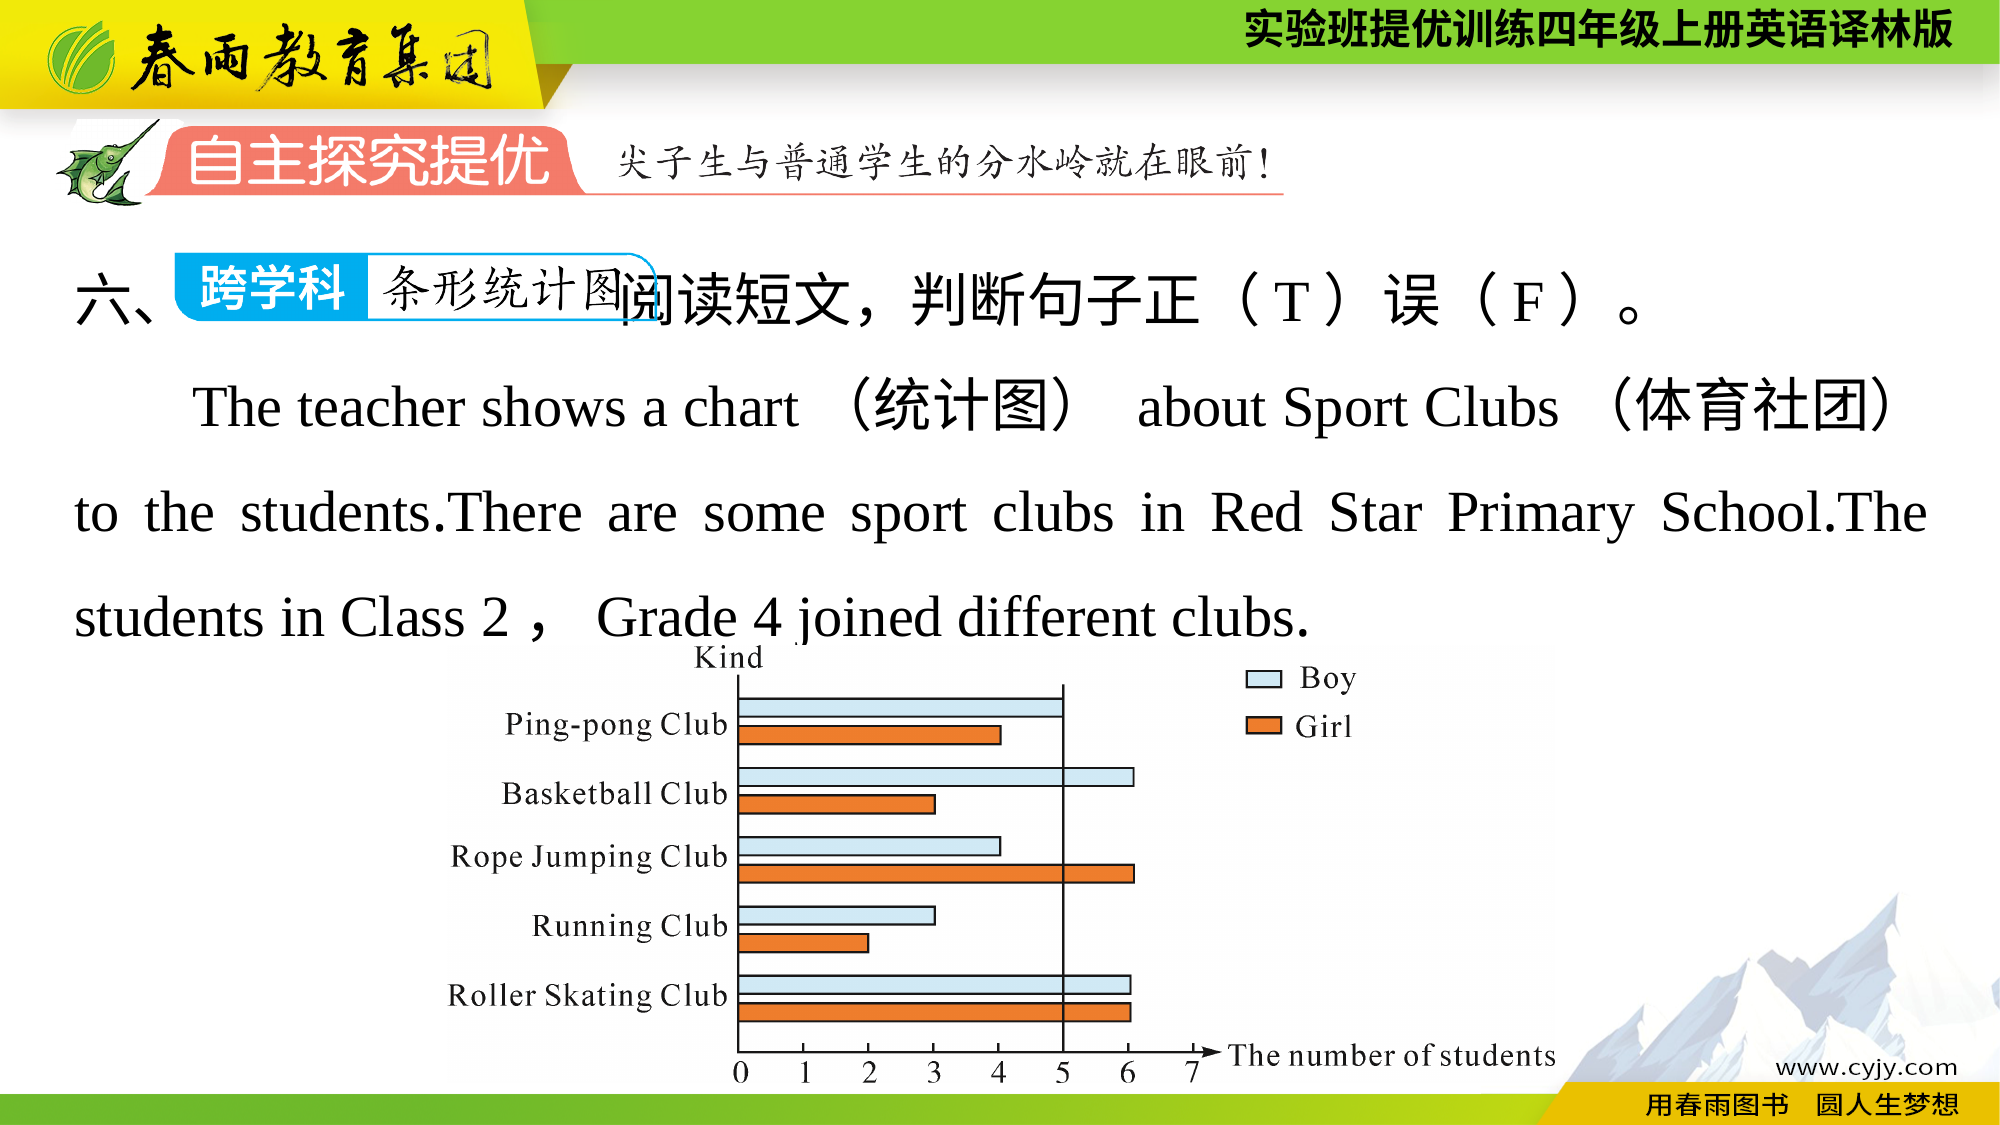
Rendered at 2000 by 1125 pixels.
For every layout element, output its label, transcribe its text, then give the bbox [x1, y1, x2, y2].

picture [0, 0, 2000, 1125]
list 六、 阅读短文，判断句子正（T）误（F）。 The teacher shows a chart（统计图） about Sport Clubs（体育社团） to the students.There are some sport clubs in Red Star Primary School.The students in Class 2，Grade 4 joined different clubs. [59, 221, 1944, 661]
